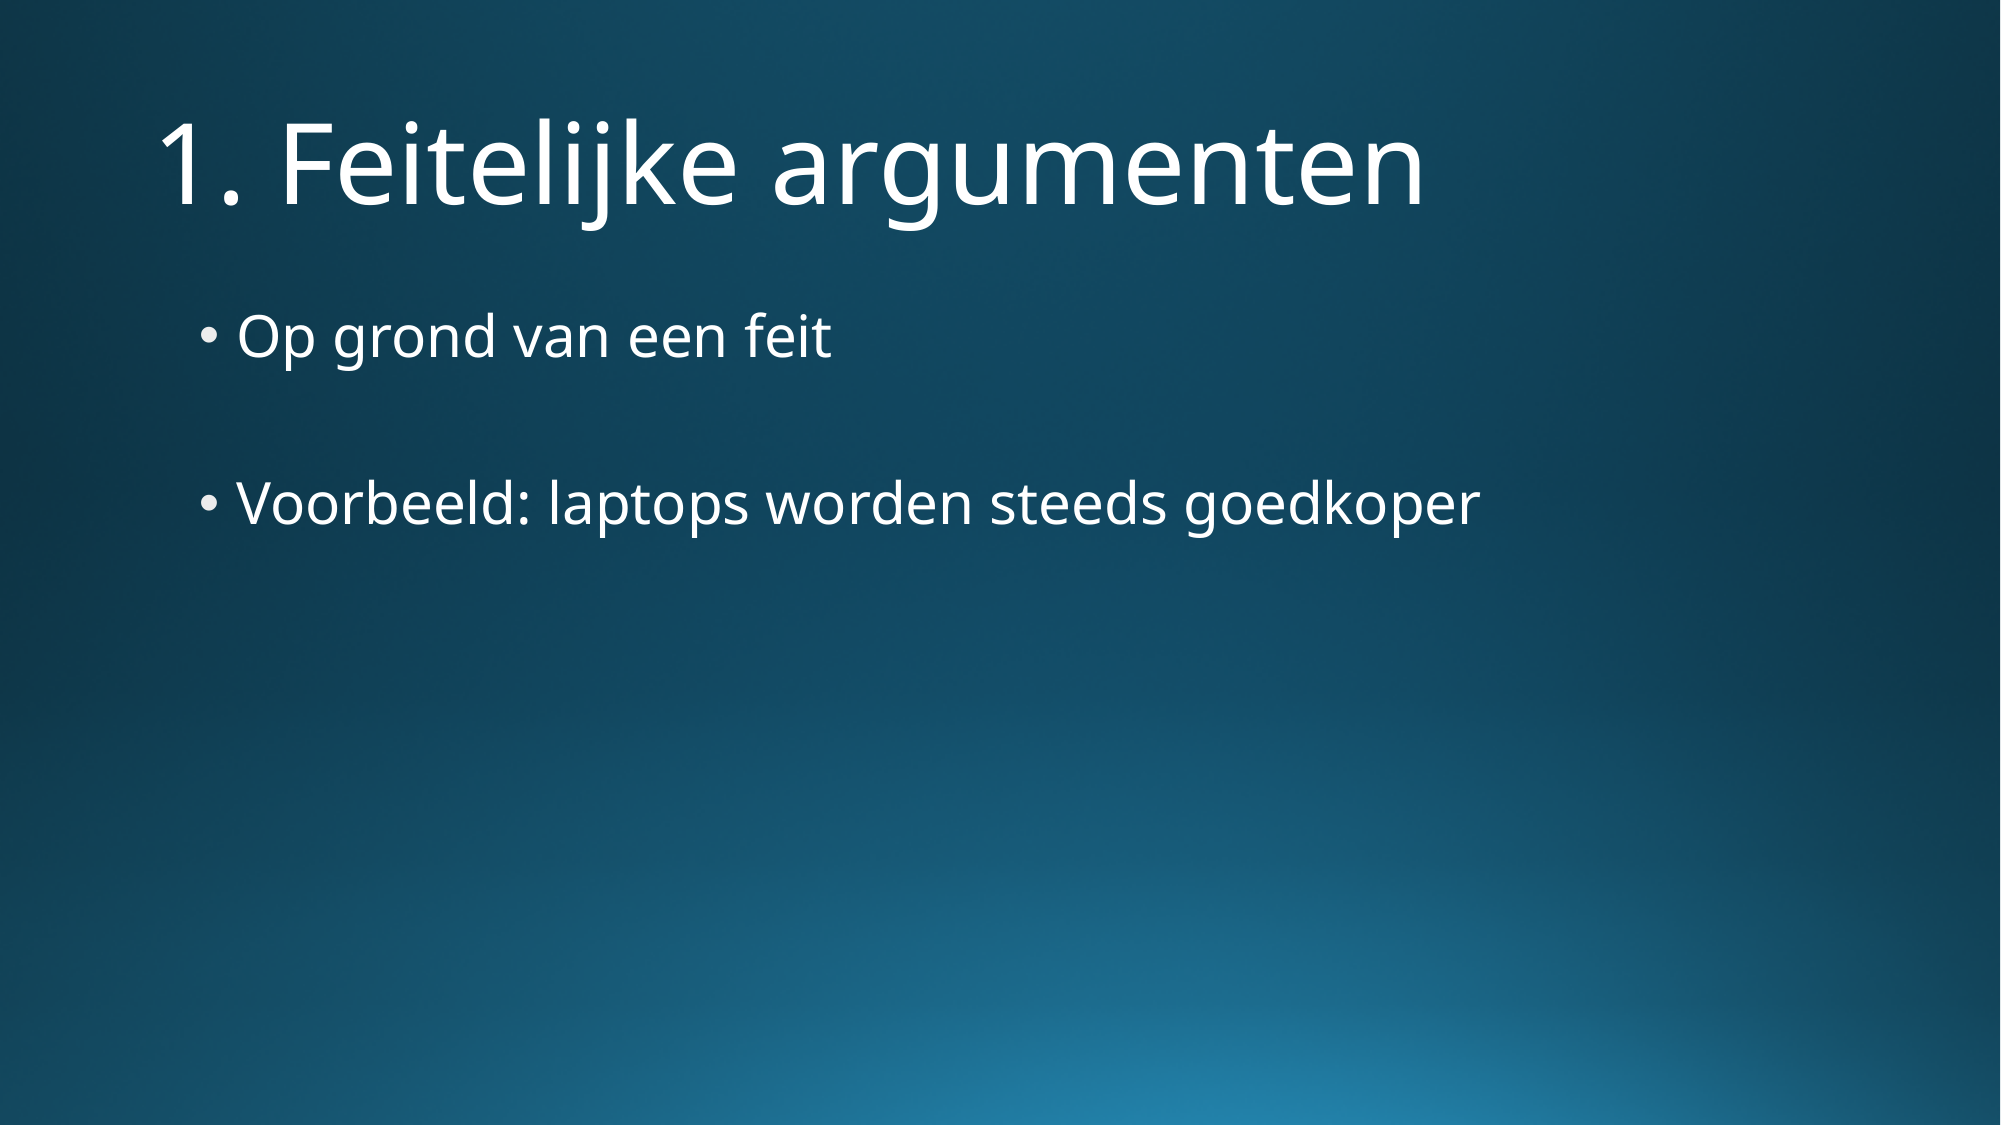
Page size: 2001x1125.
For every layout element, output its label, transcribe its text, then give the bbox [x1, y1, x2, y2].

title 1. Feitelijke argumenten [137, 59, 1863, 278]
picture [0, 0, 2001, 1125]
list Op grond van een feit Voorbeeld: laptops worden steeds goedkoper [183, 299, 1863, 1014]
